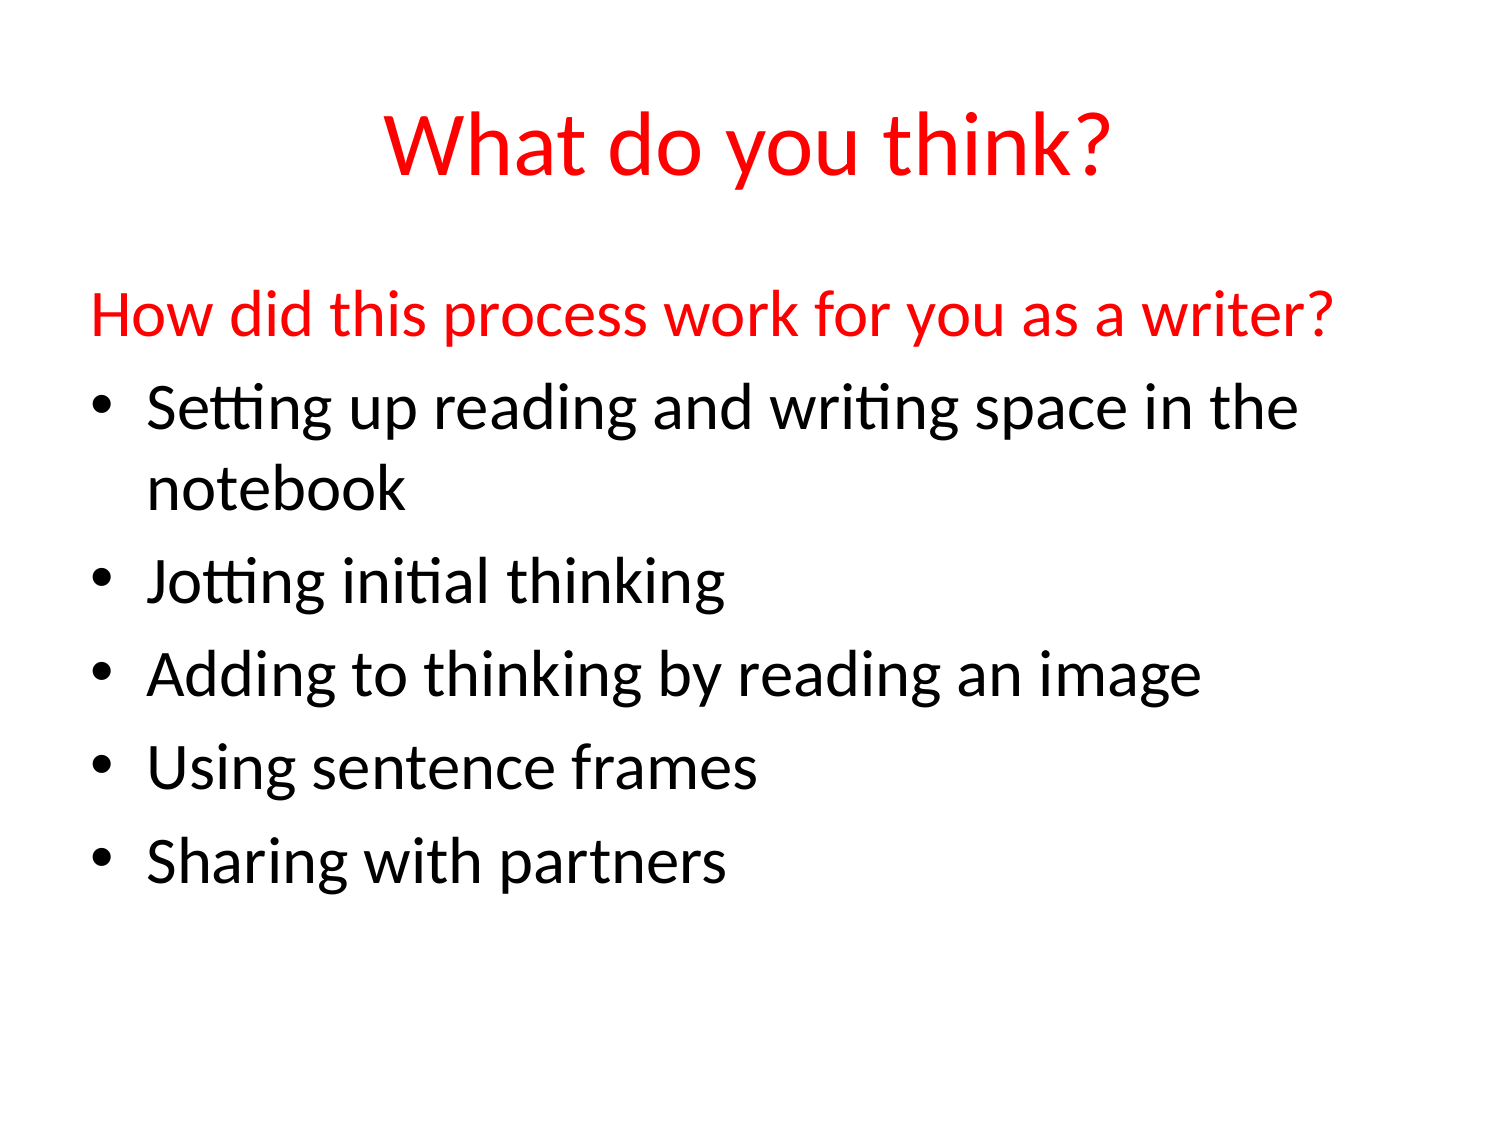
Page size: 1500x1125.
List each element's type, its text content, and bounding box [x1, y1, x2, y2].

list How did this process work for you as a writer? Setting up reading and writing space in the notebook Jotting initial thinking Adding to thinking by reading an image Using sentence frames Sharing with partners [75, 262, 1425, 1005]
title What do you think? [75, 45, 1425, 233]
